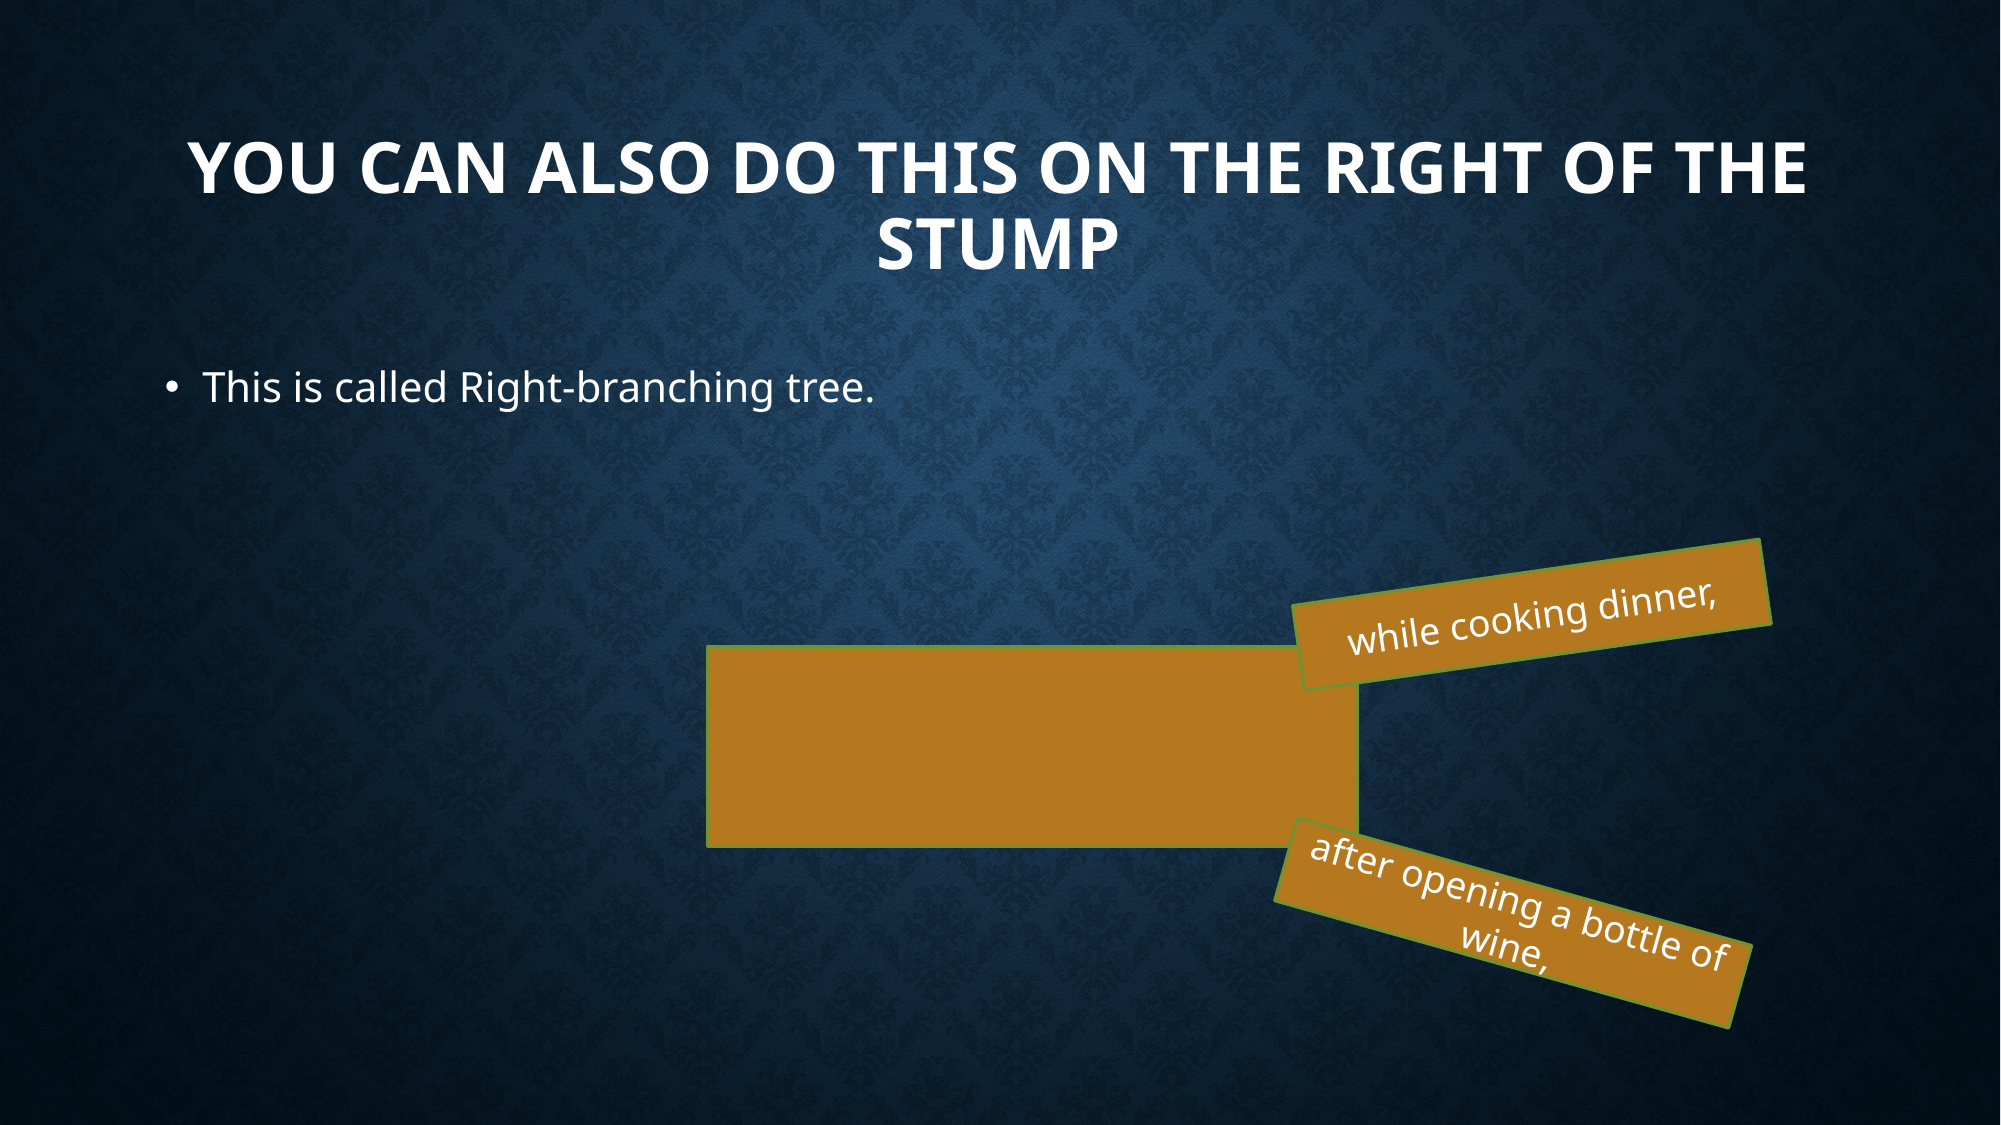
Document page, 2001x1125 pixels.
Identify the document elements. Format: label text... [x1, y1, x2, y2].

text_box after opening a bottle of wine, [1273, 816, 1754, 1030]
title You can also do this on the right of the stump [149, 99, 1849, 318]
text_box The teacher quietly called his mom. [706, 645, 1359, 848]
list This is called Right-branching tree. [149, 343, 1849, 950]
text_box while cooking dinner, [1290, 537, 1773, 692]
